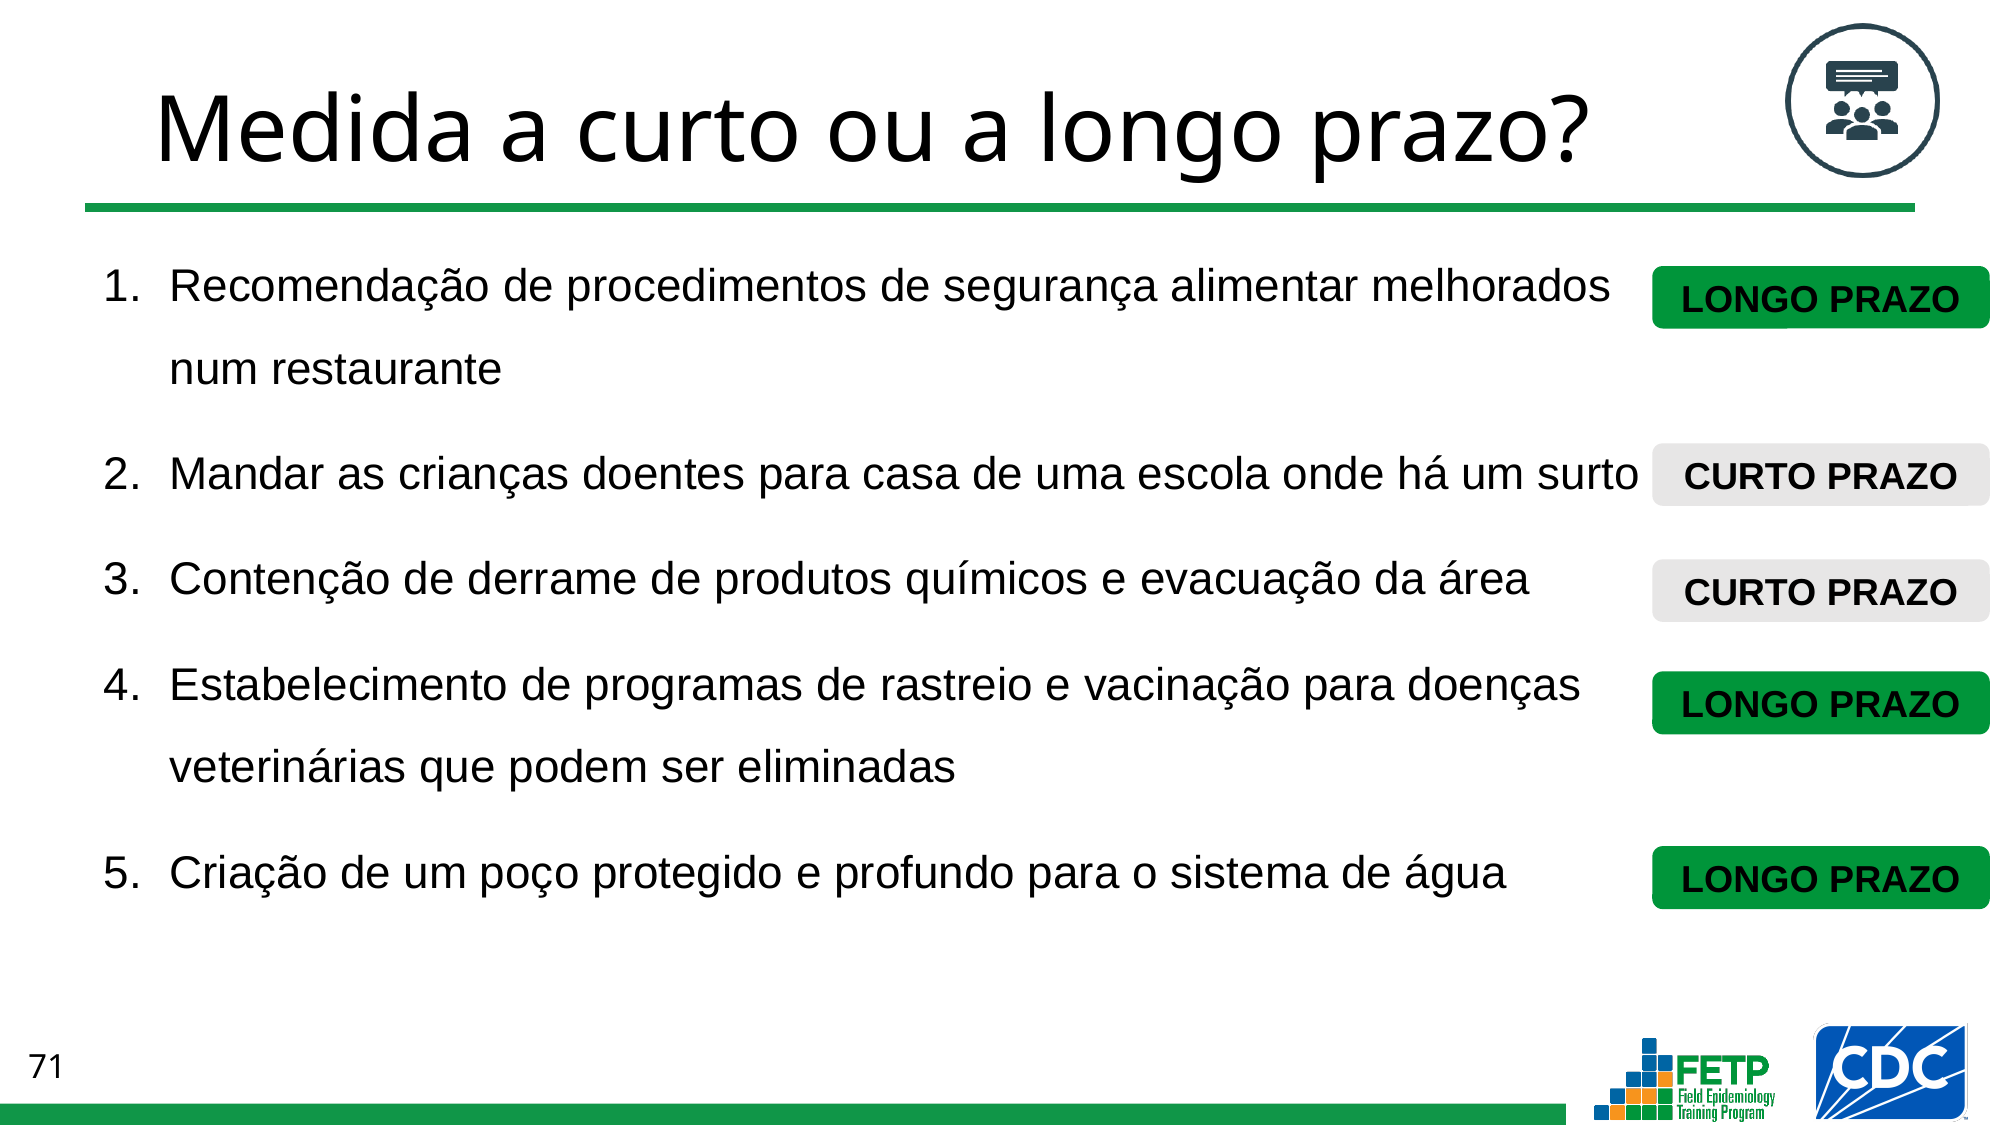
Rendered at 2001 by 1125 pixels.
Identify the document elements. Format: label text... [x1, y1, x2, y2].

picture [1785, 23, 1940, 178]
title Medida a curto ou a longo prazo? [138, 75, 1738, 207]
text_box CURTO PRAZO [1652, 443, 1990, 506]
text_box LONGO PRAZO [1652, 846, 1990, 910]
text_box LONGO PRAZO [1652, 266, 1990, 329]
list Recomendação de procedimentos de segurança alimentar melhorados num restaurante Mandar as crianças doentes para casa de uma escola onde há um surto Contenção de derrame de produtos químicos e evacuação da área Estabelecimento de programas de rastreio e vacinação para doenças veterinárias que podem ser eliminadas Criação de um poço protegido e profundo para o sistema de água [88, 221, 1663, 913]
text_box CURTO PRAZO [1652, 559, 1990, 622]
picture [1813, 1023, 1968, 1122]
picture [1594, 1038, 1775, 1122]
text_box LONGO PRAZO [1652, 671, 1990, 735]
